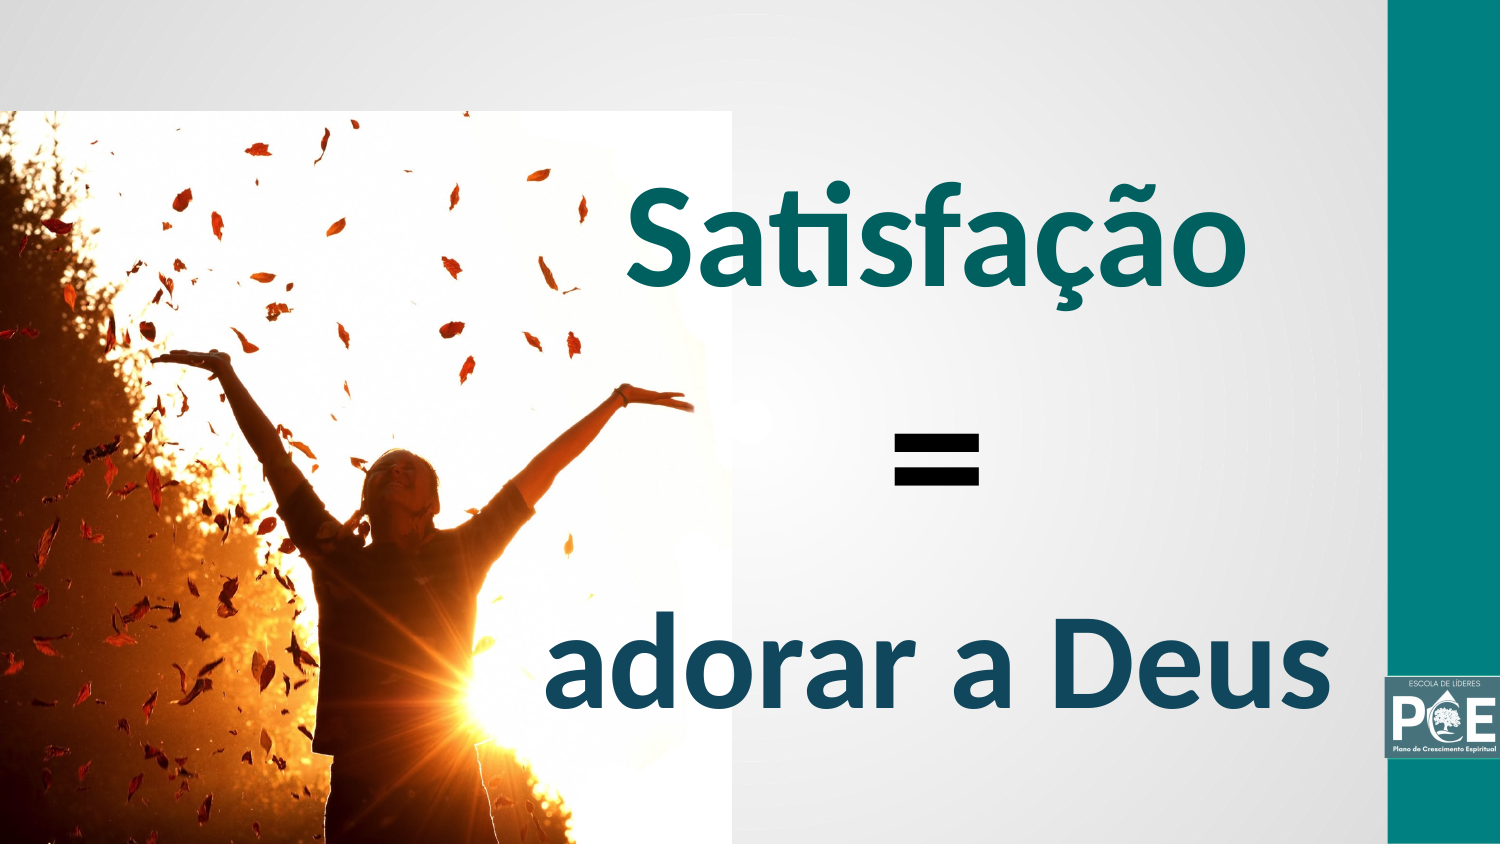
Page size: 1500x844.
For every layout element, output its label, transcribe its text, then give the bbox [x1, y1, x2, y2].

text_box adorar a Deus [743, 563, 1346, 744]
text_box Satisfação [743, 128, 1312, 324]
picture [1384, 676, 1500, 758]
picture [0, 110, 732, 844]
text_box = [843, 315, 1032, 571]
